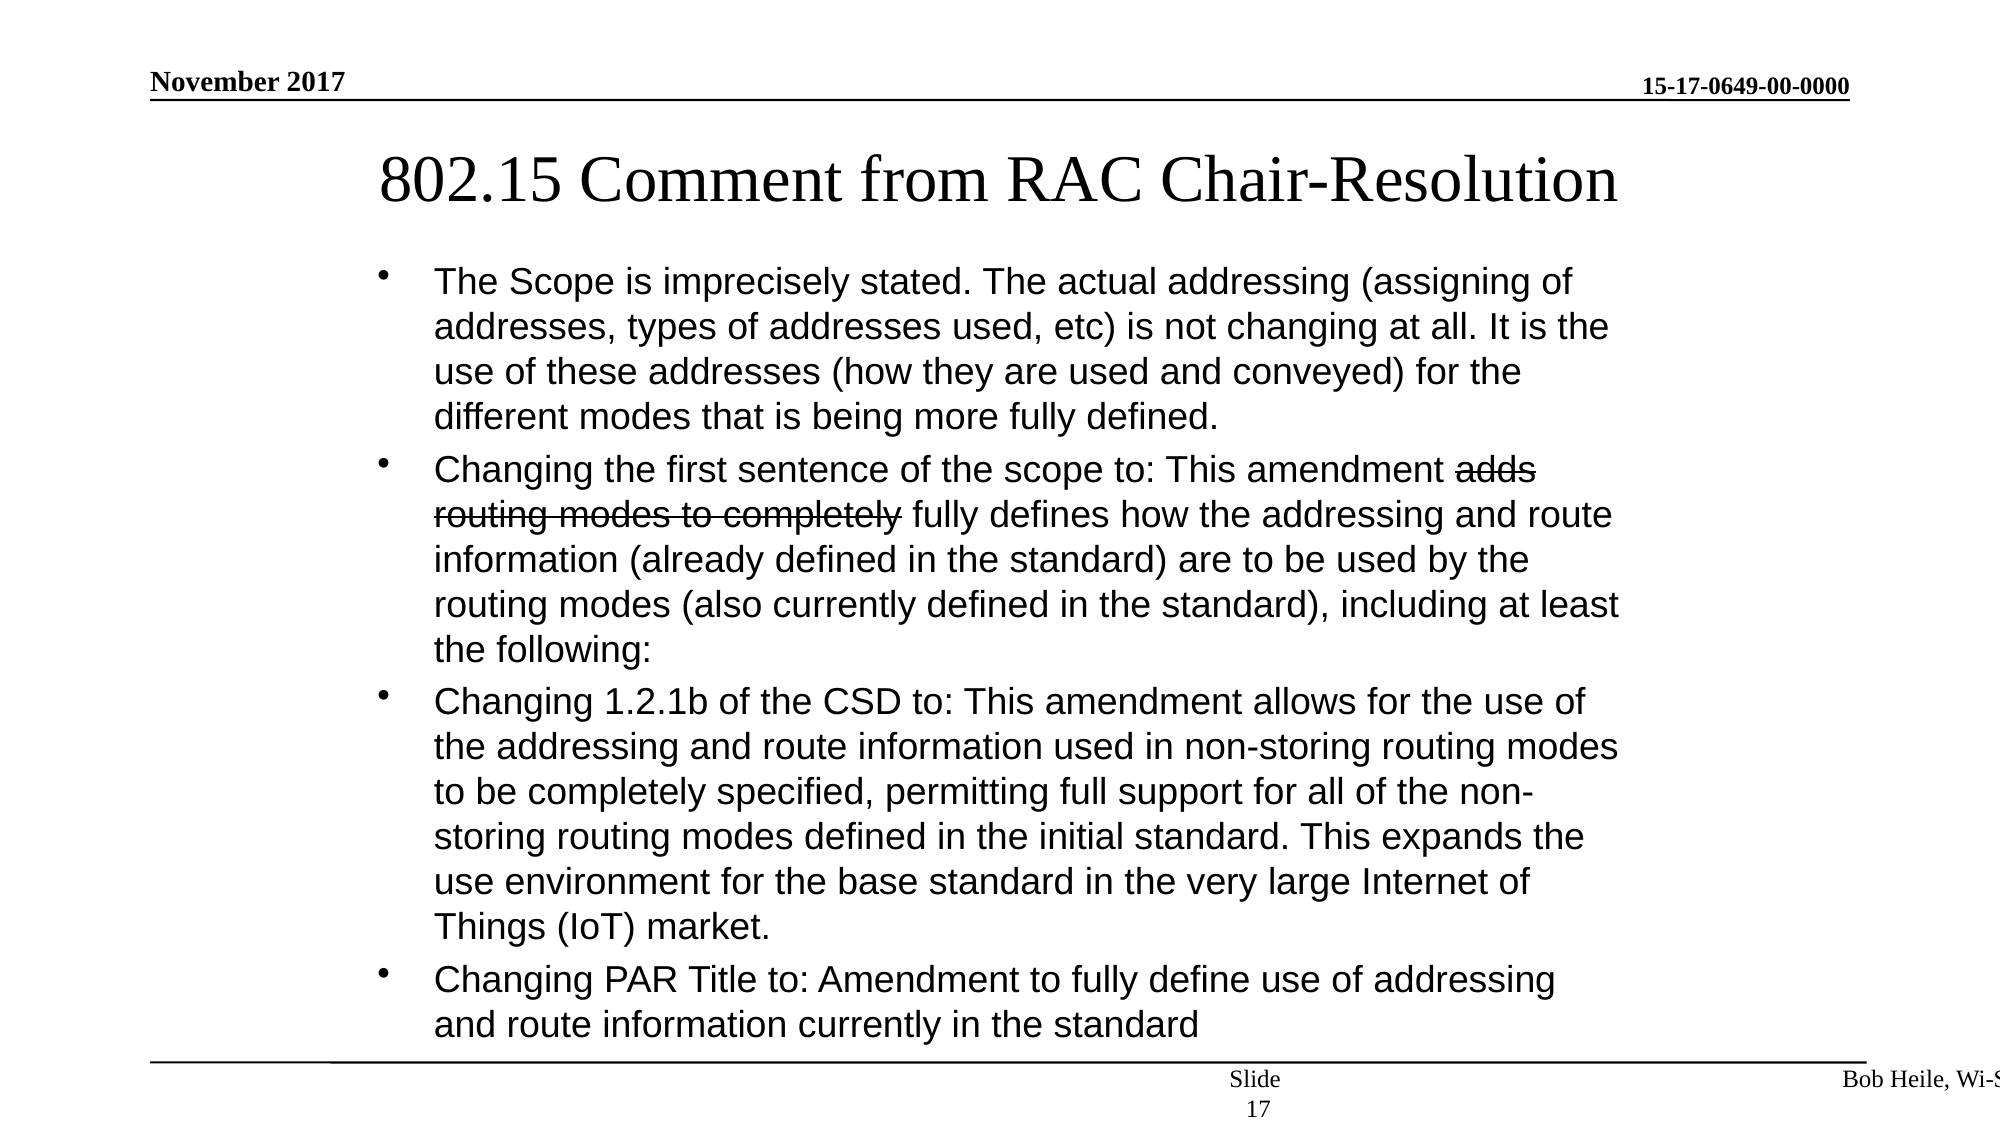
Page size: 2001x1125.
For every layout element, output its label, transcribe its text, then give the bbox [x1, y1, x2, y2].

footer Bob Heile, Wi-SUN Alliance [1449, 1062, 2000, 1093]
list The Scope is imprecisely stated. The actual addressing (assigning of addresses, types of addresses used, etc) is not changing at all. It is the use of these addresses (how they are used and conveyed) for the different modes that is being more fully defined. Changing the first sentence of the scope to: This amendment adds routing modes to completely fully defines how the addressing and route information (already defined in the standard) are to be used by the routing modes (also currently defined in the standard), including at least the following: Changing 1.2.1b of the CSD to: This amendment allows for the use of the addressing and route information used in non-storing routing modes to be completely specified, permitting full support for all of the non-storing routing modes defined in the initial standard. This expands the use environment for the base standard in the very large Internet of Things (IoT) market. Changing PAR Title to: Amendment to fully define use of addressing and route information currently in the standard [362, 249, 1638, 925]
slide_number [150, 62, 500, 98]
title 802.15 Comment from RAC Chair-Resolution [362, 87, 1638, 249]
slide_number Slide 17 [1222, 1062, 1294, 1093]
